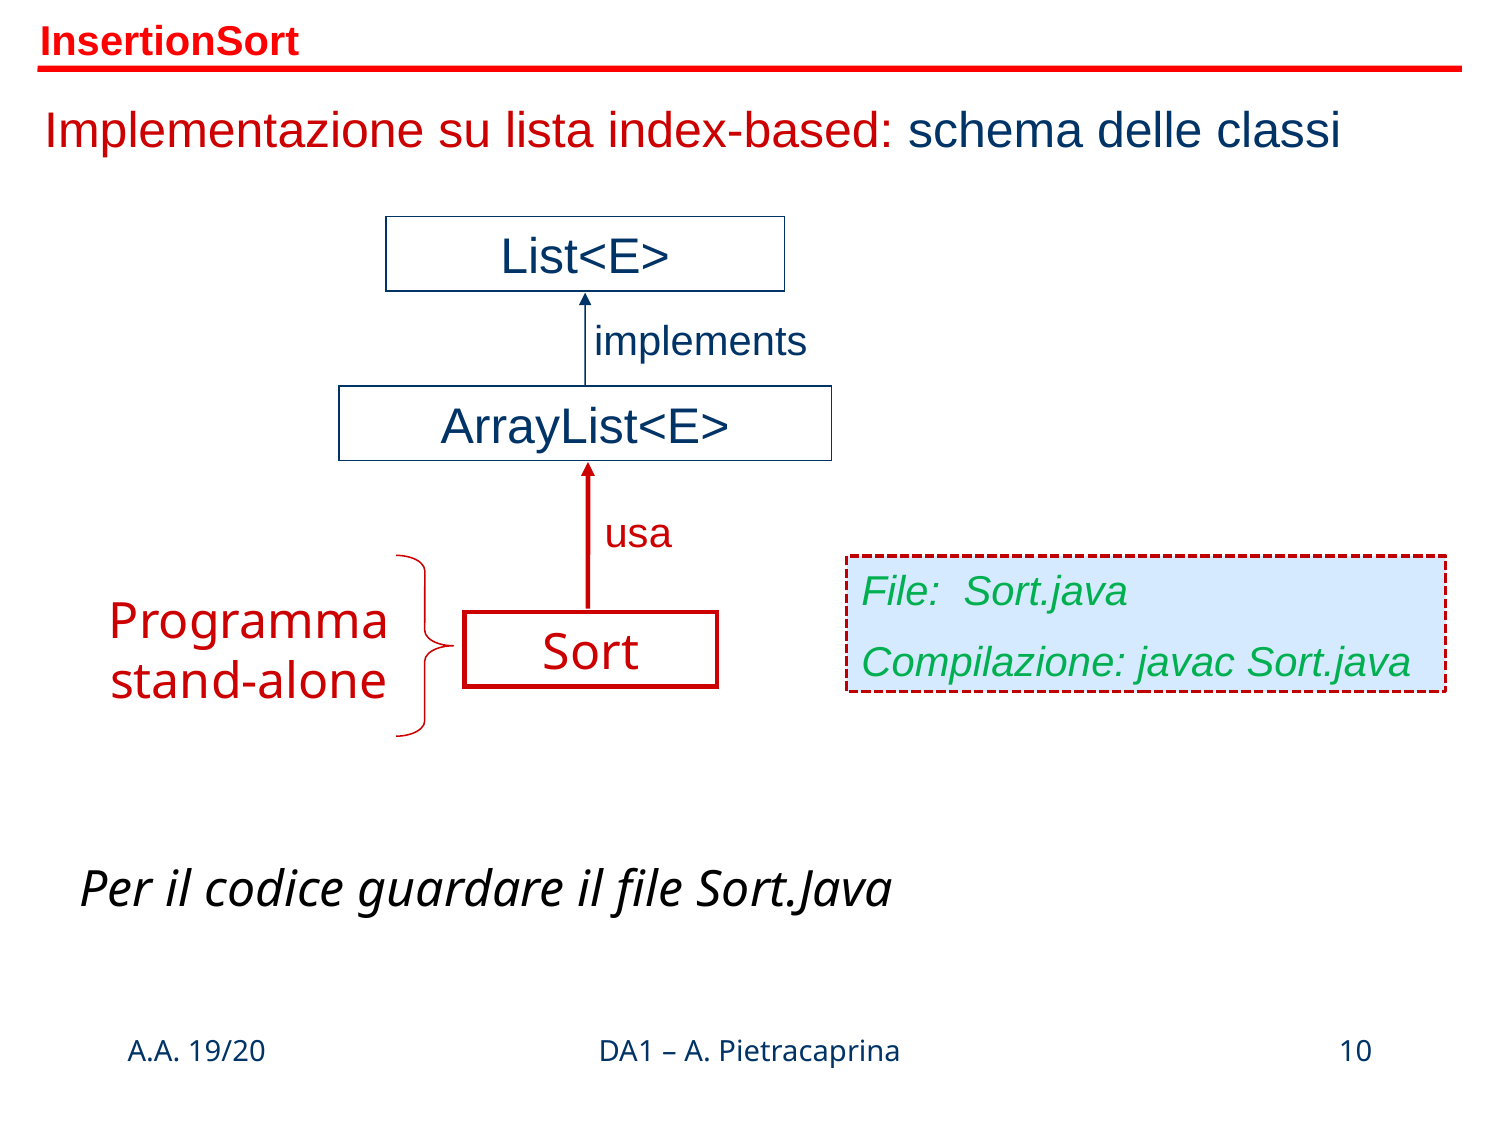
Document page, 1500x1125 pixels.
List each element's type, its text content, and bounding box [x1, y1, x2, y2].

text_box Implementazione su lista index-based: schema delle classi [29, 89, 1436, 165]
slide_number A.A. 19/20 [112, 1024, 426, 1101]
slide_number 10 [1074, 1024, 1388, 1101]
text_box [24, 5, 1463, 72]
footer DA1 – A. Pietracaprina [512, 1024, 988, 1101]
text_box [88, 216, 867, 737]
text_box Per il codice guardare il file Sort.Java [64, 849, 1435, 925]
text_box File: Sort.java Compilazione: javac Sort.java [871, 556, 1446, 692]
